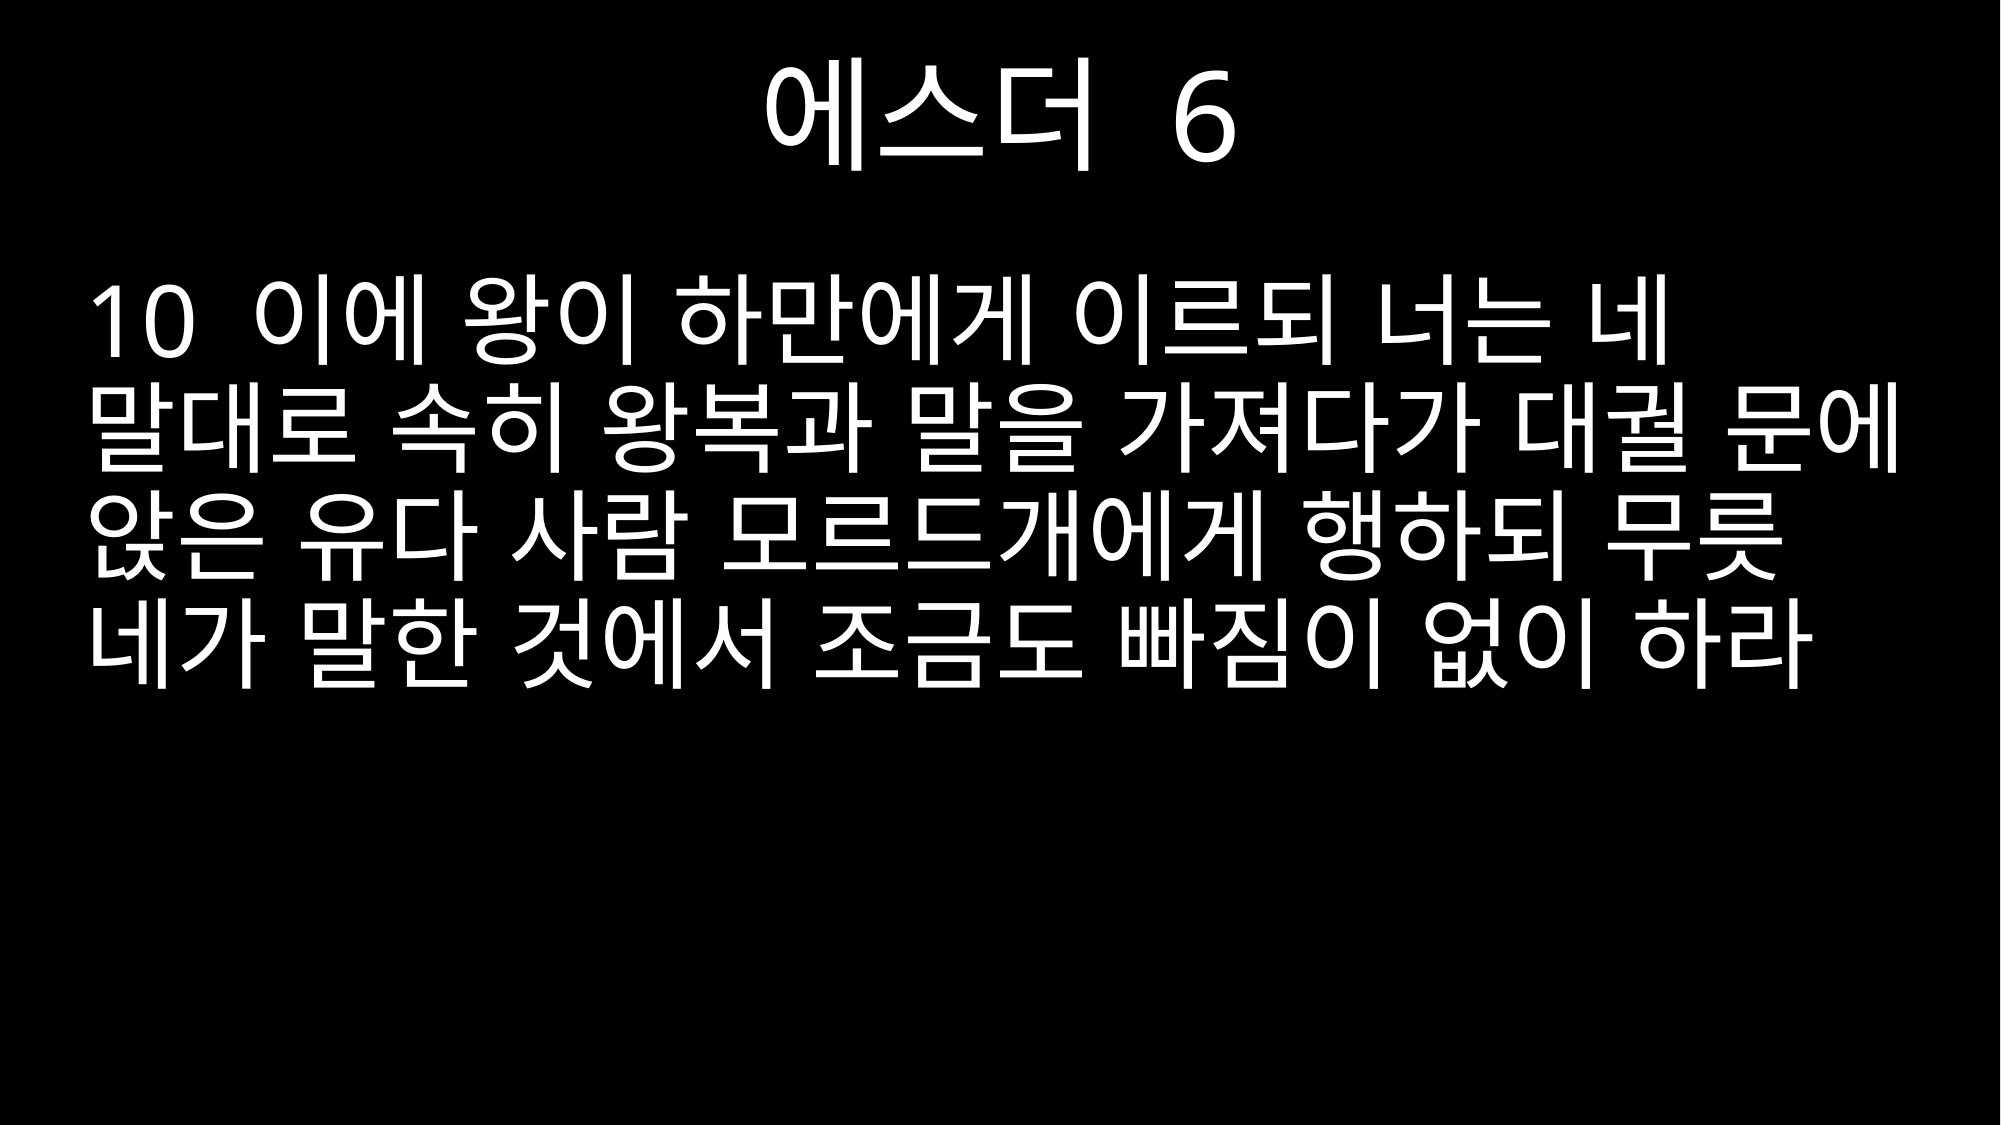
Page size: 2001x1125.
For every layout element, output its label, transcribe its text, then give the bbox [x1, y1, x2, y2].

picture [0, 0, 2001, 1125]
footer 에스더 6 [0, 32, 2000, 192]
list 10 이에 왕이 하만에게 이르되 너는 네 말대로 속히 왕복과 말을 가져다가 대궐 문에 앉은 유다 사람 모르드개에게 행하되 무릇 네가 말한 것에서 조금도 빠짐이 없이 하라 [69, 263, 1953, 423]
